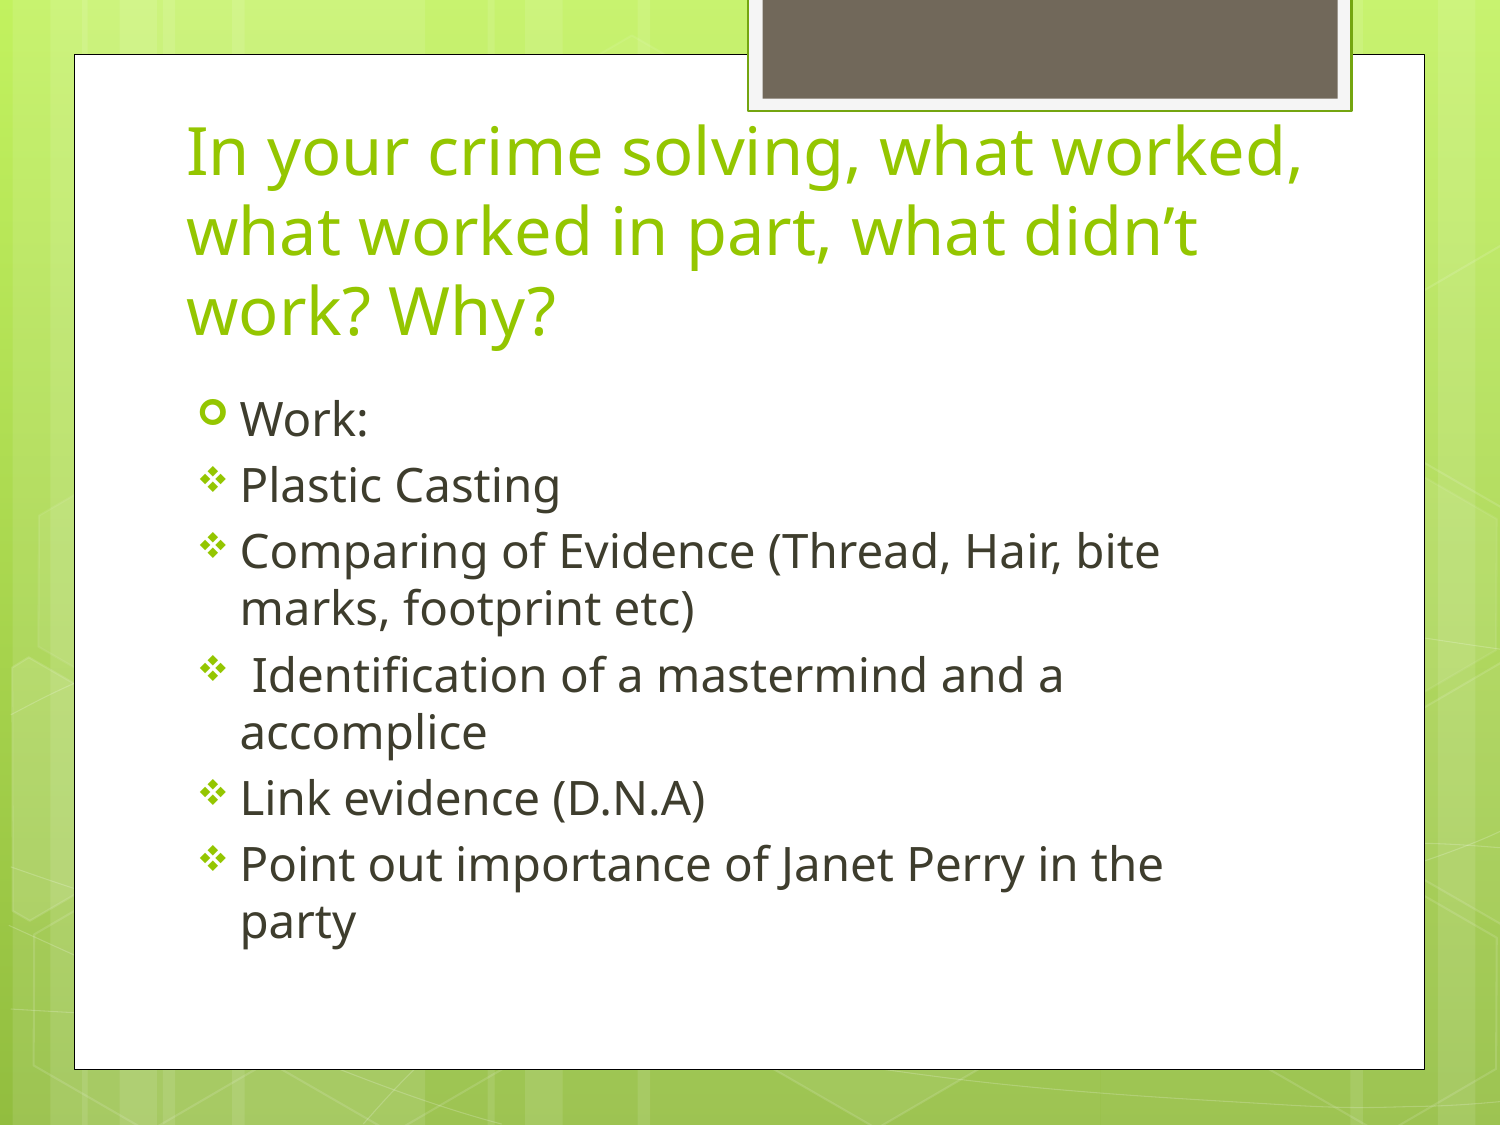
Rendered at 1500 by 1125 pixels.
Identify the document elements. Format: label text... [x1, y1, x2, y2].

list Work: Plastic Casting Comparing of Evidence (Thread, Hair, bite marks, footprint etc) Identification of a mastermind and a accomplice Link evidence (D.N.A) Point out importance of Janet Perry in the party [171, 381, 1283, 957]
title In your crime solving, what worked, what worked in part, what didn’t work? Why? [171, 168, 1324, 357]
